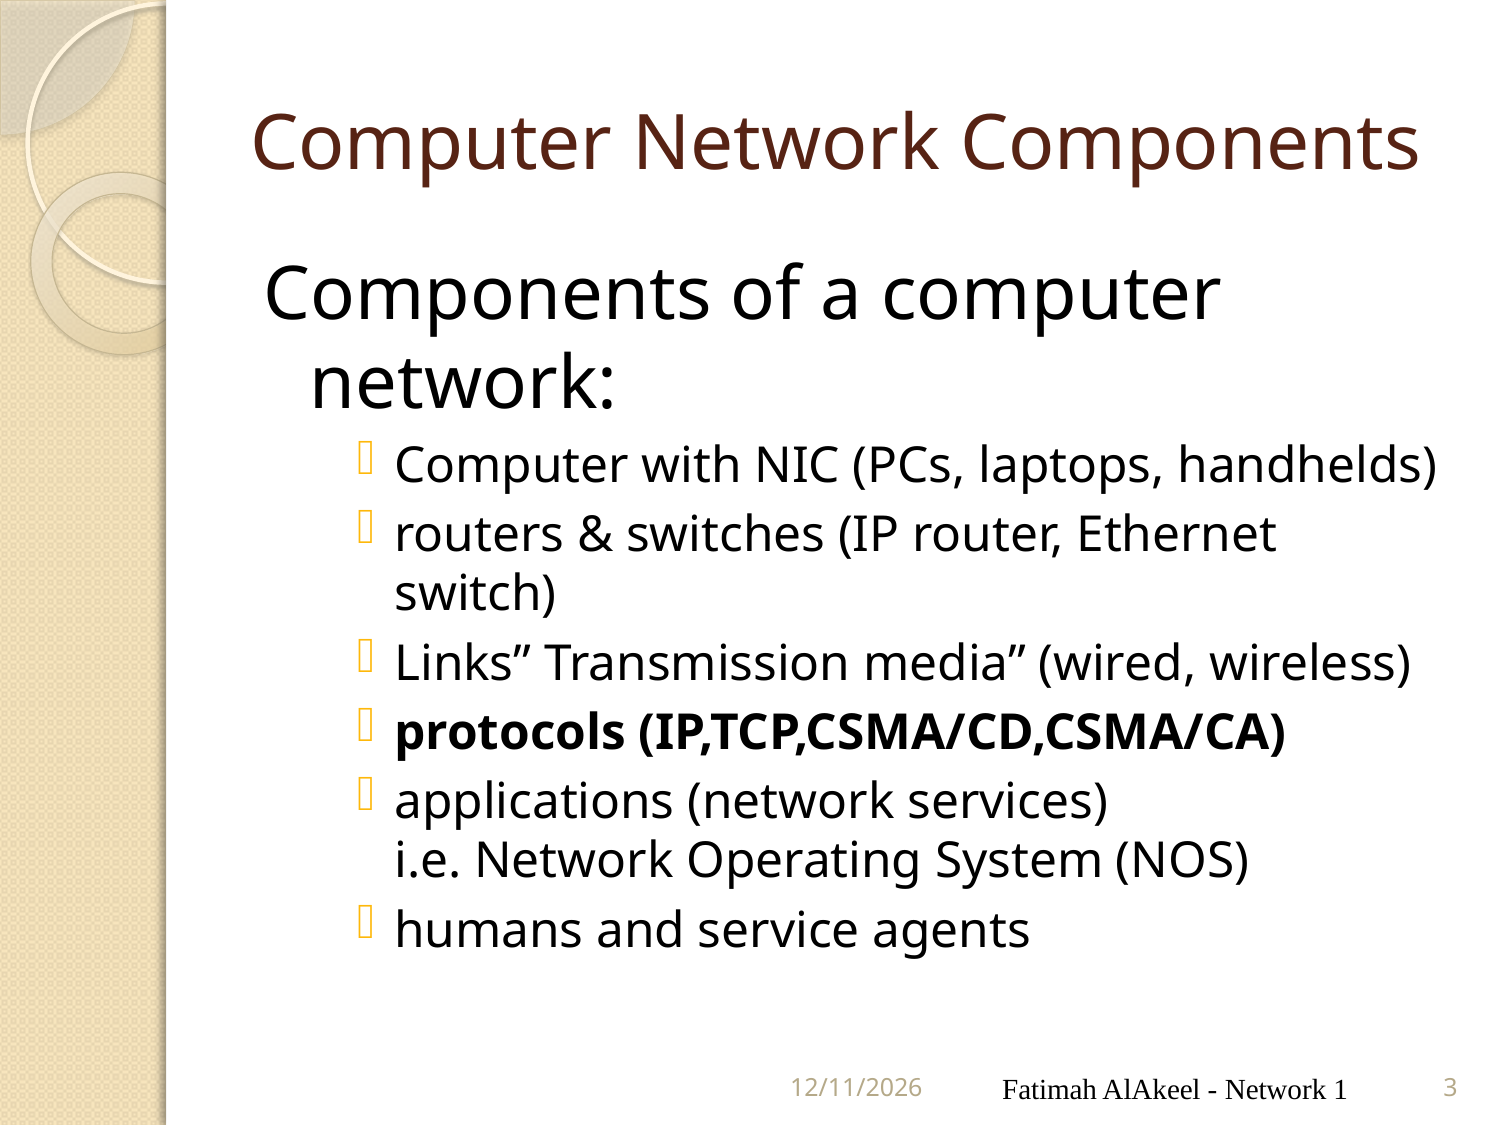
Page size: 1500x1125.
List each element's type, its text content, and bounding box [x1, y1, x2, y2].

slide_number 3 [1413, 1034, 1488, 1113]
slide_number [587, 1034, 937, 1113]
title Computer Network Components [235, 45, 1466, 233]
footer Fatimah AlAkeel - Network 1 [937, 1034, 1413, 1113]
list Components of a computer network: Computer with NIC (PCs, laptops, handhelds) routers & switches (IP router, Ethernet switch) Links” Transmission media” (wired, wireless) protocols (IP,TCP,CSMA/CD,CSMA/CA) applications (network services) i.e. Network Operating System (NOS) humans and service agents [235, 237, 1466, 1025]
